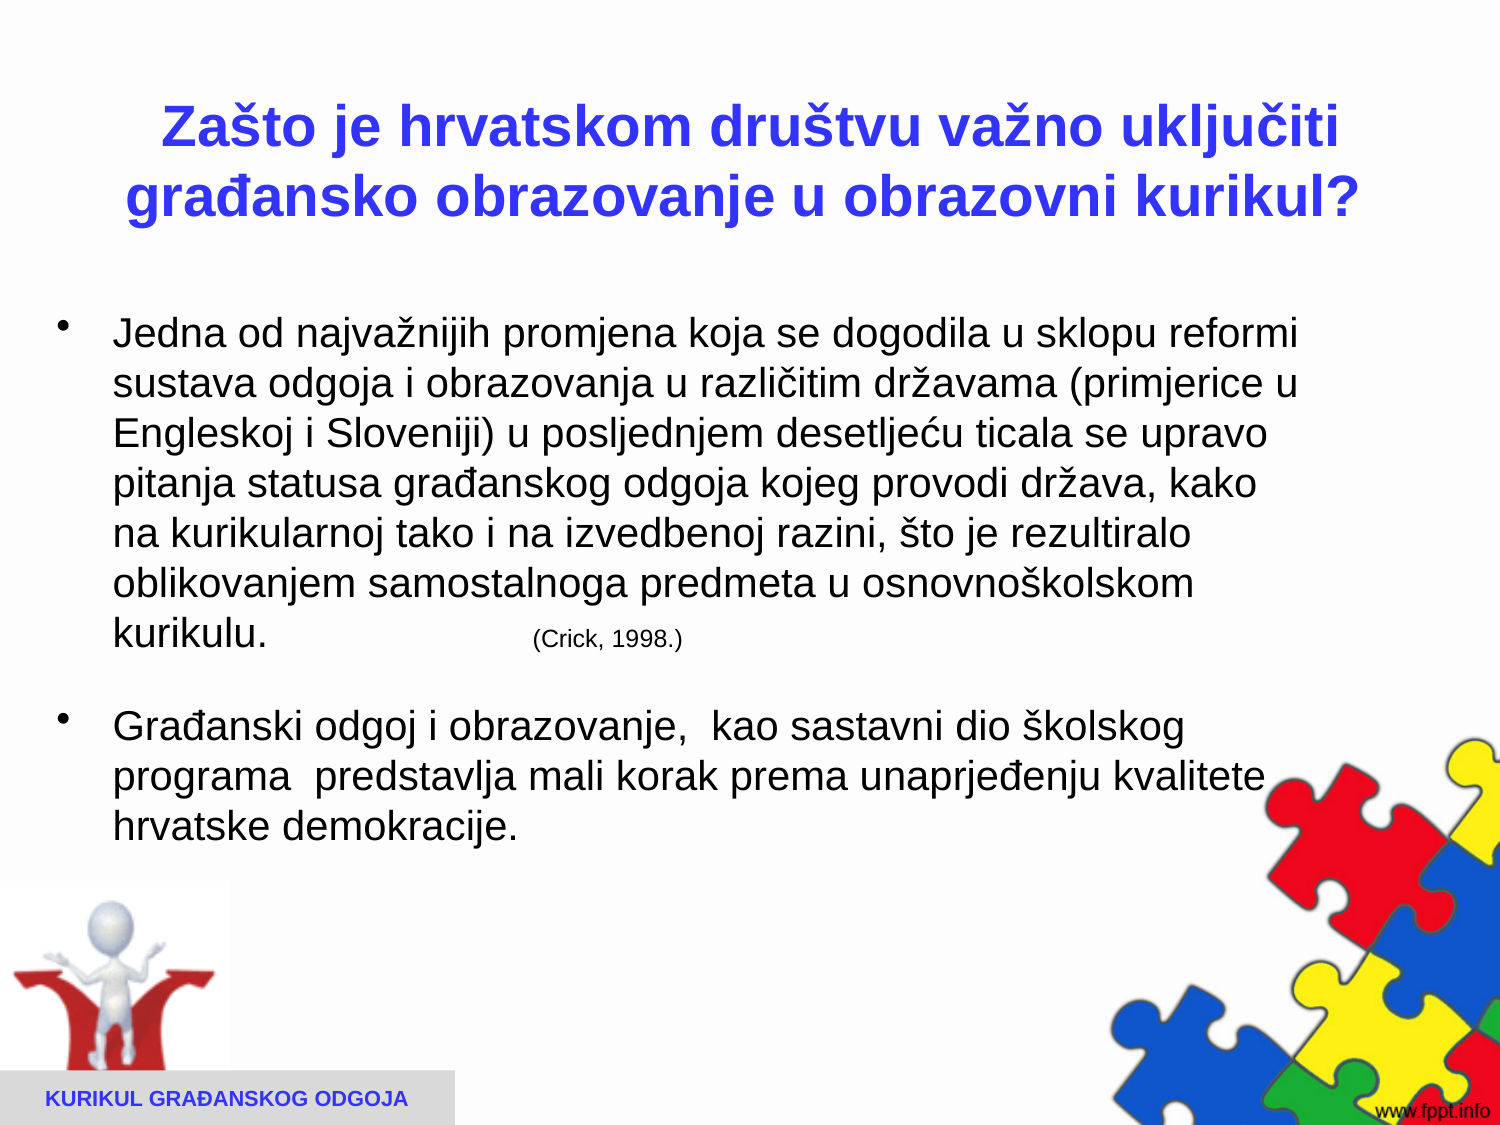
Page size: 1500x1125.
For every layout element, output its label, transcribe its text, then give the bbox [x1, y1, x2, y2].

list Jedna od najvažnijih promjena koja se dogodila u sklopu reformi sustava odgoja i obrazovanja u različitim državama (primjerice u Engleskoj i Sloveniji) u posljednjem desetljeću ticala se upravo pitanja statusa građanskog odgoja kojeg provodi država, kako na kurikularnoj tako i na izvedbenoj razini, što je rezultiralo oblikovanjem samostalnoga predmeta u osnovnoškolskom kurikulu. (Crick, 1998.) Građanski odgoj i obrazovanje, kao sastavni dio školskog programa predstavlja mali korak prema unaprjeđenju kvalitete hrvatske demokracije. [40, 297, 1318, 906]
title Zašto je hrvatskom društvu važno uključiti građansko obrazovanje u obrazovni kurikul? [76, 54, 1428, 243]
picture [0, 0, 1500, 1125]
text_box KURIKUL GRAĐANSKOG ODGOJA [235, 1070, 455, 1125]
